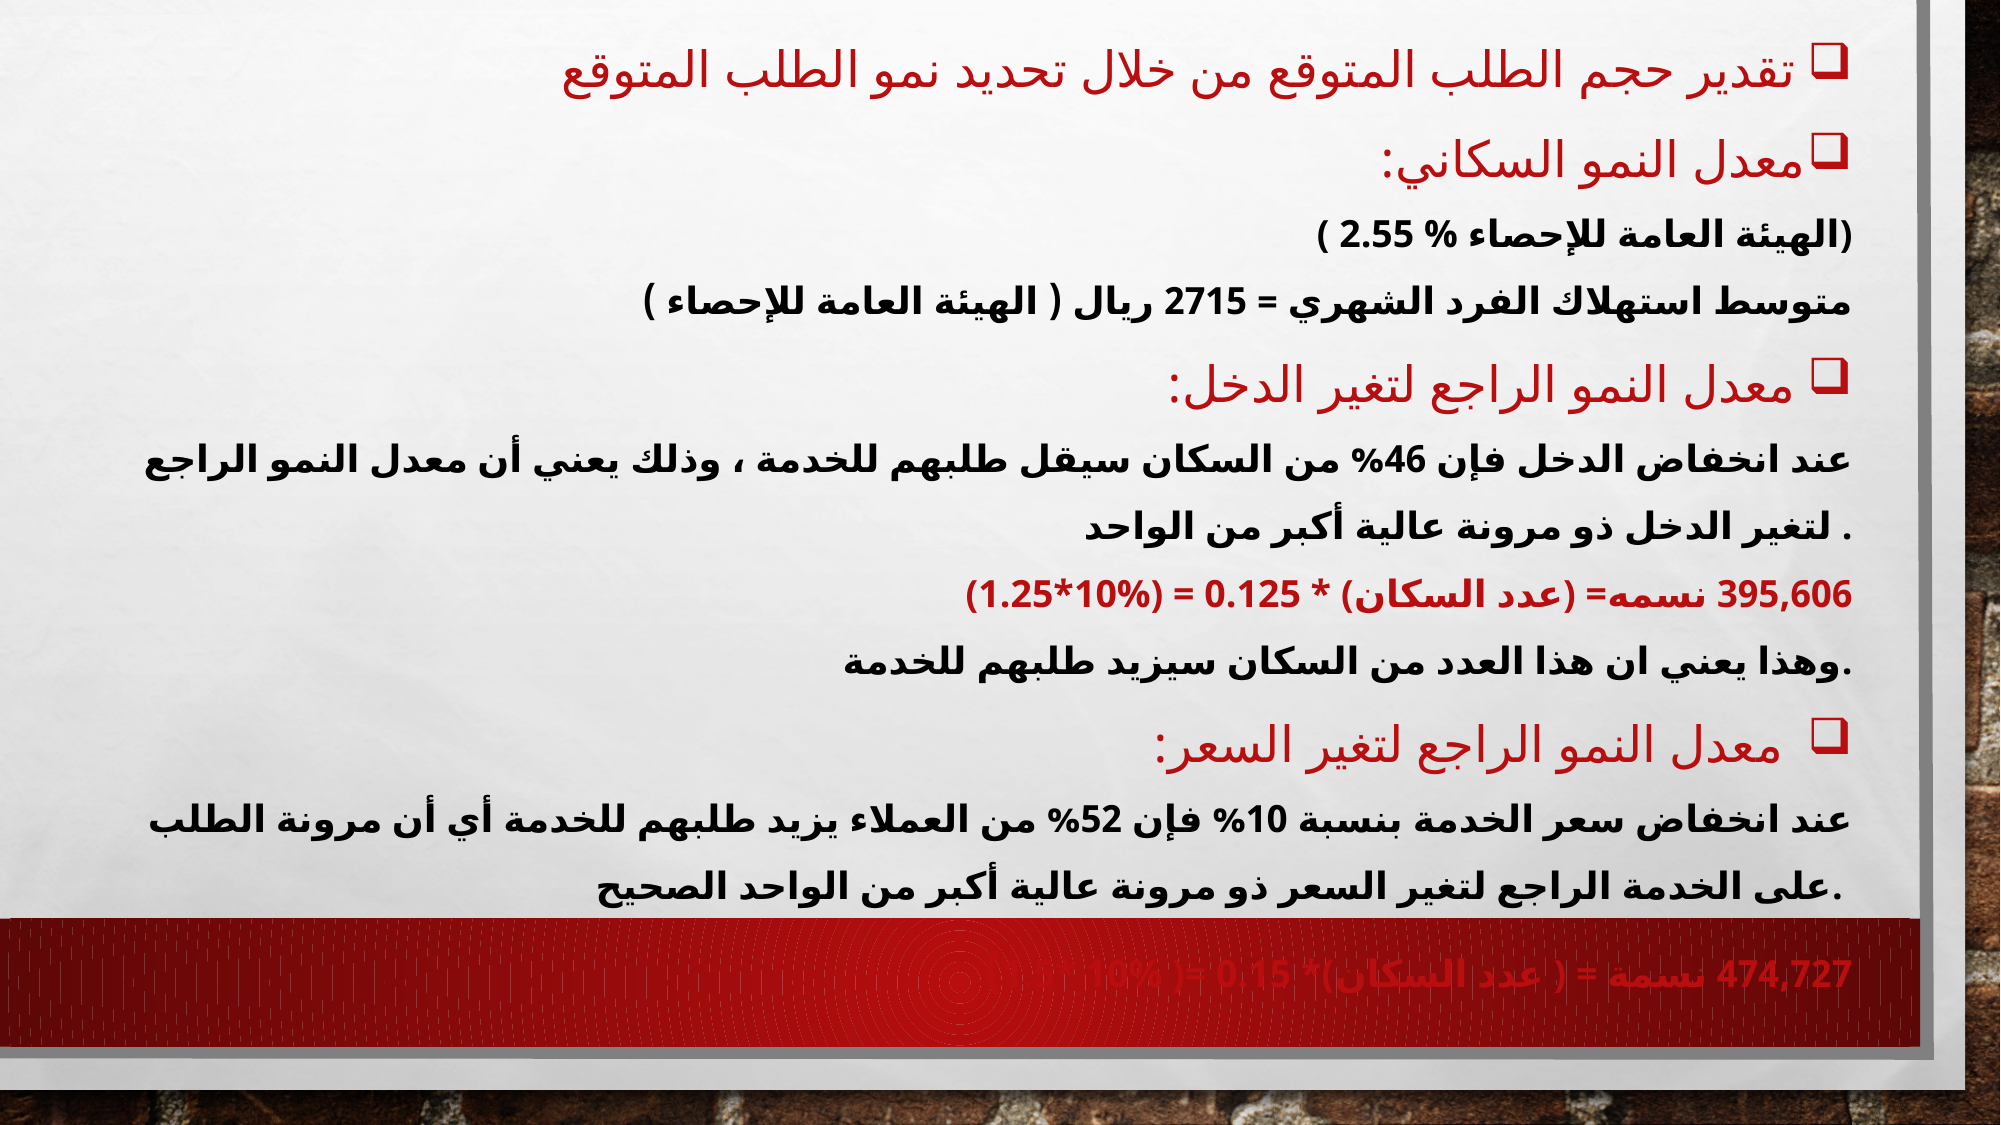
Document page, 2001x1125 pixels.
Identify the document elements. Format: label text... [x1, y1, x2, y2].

text_box تقدير حجم الطلب المتوقع من خلال تحديد نمو الطلب المتوقع معدل النمو السكاني: ( 2.55 % الهيئة العامة للإحصاء) متوسط استهلاك الفرد الشهري = 2715 ريال ( الهيئة العامة للإحصاء ) معدل النمو الراجع لتغير الدخل: عند انخفاض الدخل فإن 46% من السكان سيقل طلبهم للخدمة ، وذلك يعني أن معدل النمو الراجع لتغير الدخل ذو مرونة عالية أكبر من الواحد . (1.25*10%) = 0.125 * (عدد السكان) =395,606 نسمه وهذا يعني ان هذا العدد من السكان سيزيد طلبهم للخدمة. معدل النمو الراجع لتغير السعر: عند انخفاض سعر الخدمة بنسبة 10% فإن 52% من العملاء يزيد طلبهم للخدمة أي أن مرونة الطلب على الخدمة الراجع لتغير السعر ذو مرونة عالية أكبر من الواحد الصحيح. (1.5* 10% )= 0.15 *(عدد السكان ) = 474,727 نسمة [58, 0, 1868, 1005]
picture [0, 0, 2000, 1125]
